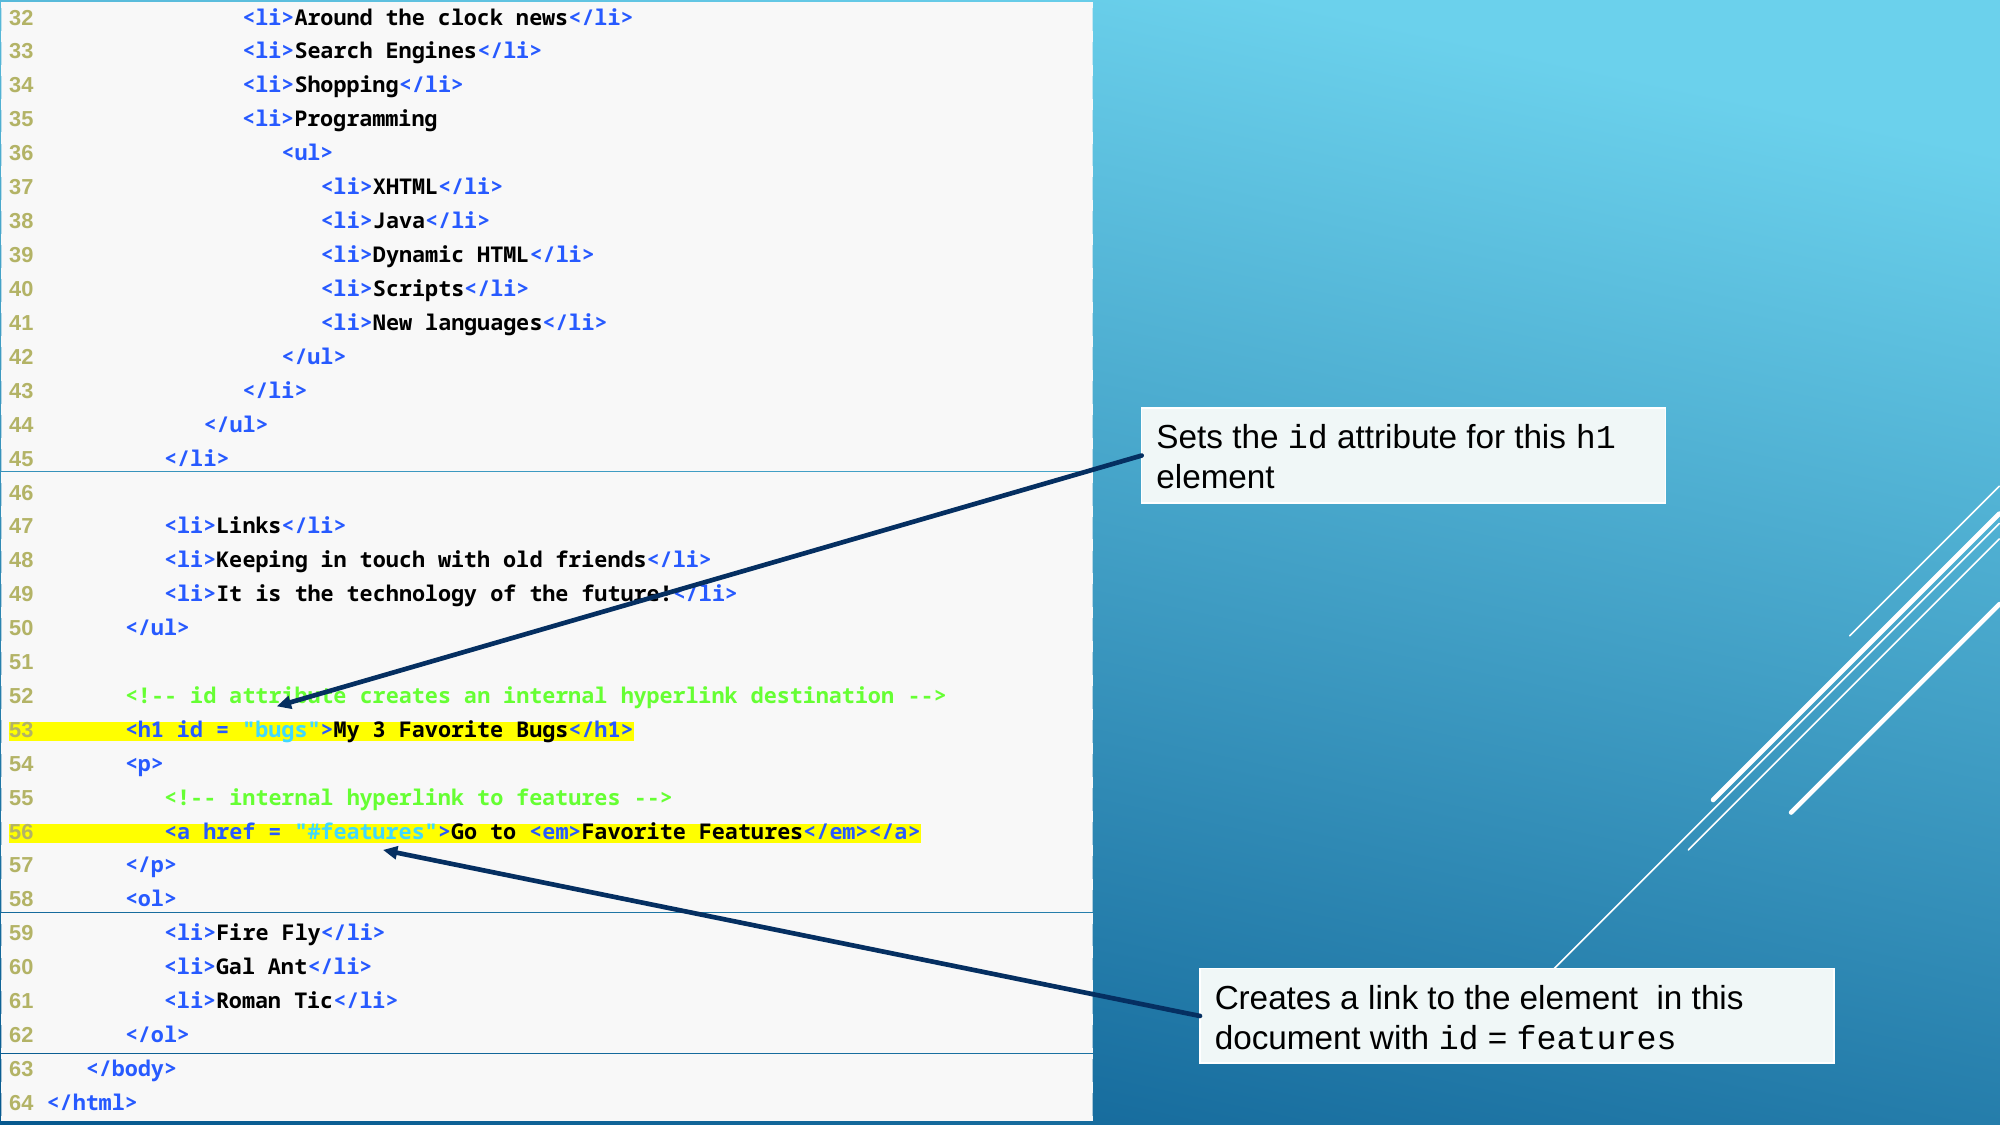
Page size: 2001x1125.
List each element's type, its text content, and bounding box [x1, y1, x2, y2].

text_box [276, 457, 1142, 707]
text_box Sets the id attribute for this h1 element [1141, 408, 1666, 503]
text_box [383, 849, 1201, 1019]
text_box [0, 2, 1119, 1125]
text_box Creates a link to the element in this document with id = features [1199, 968, 1835, 1064]
